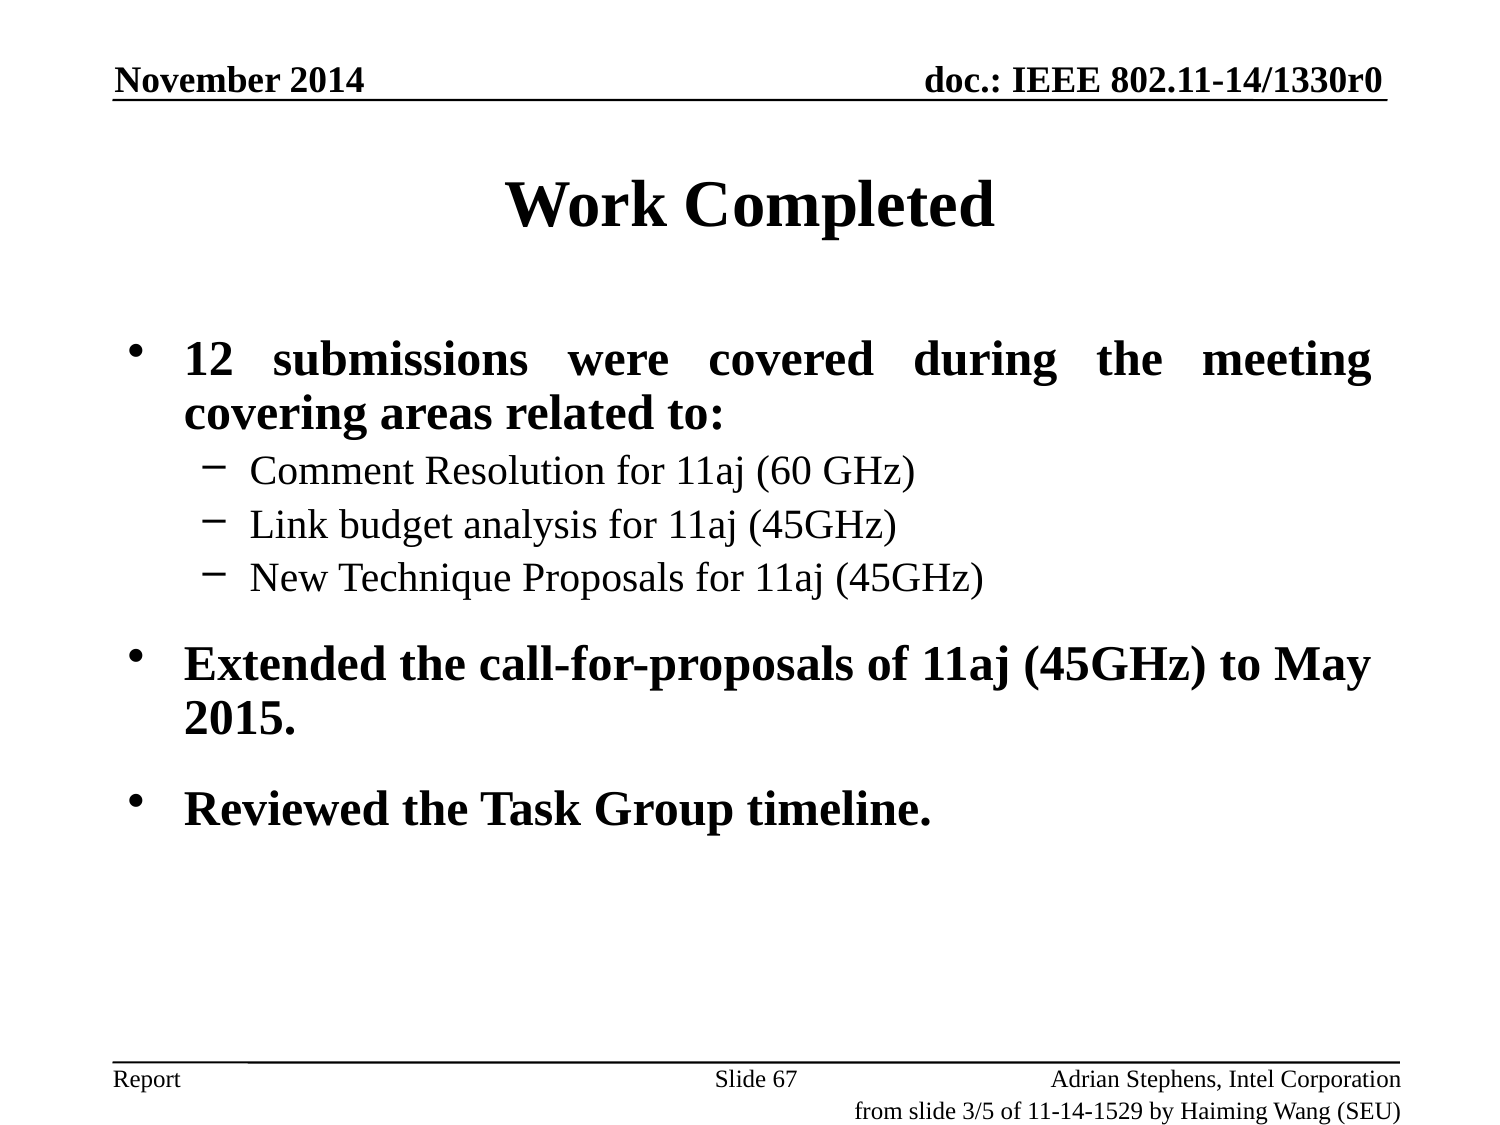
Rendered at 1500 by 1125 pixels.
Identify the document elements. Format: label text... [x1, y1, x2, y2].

footer Adrian Stephens, Intel Corporation [949, 1061, 1402, 1087]
list 12 submissions were covered during the meeting covering areas related to: Comment Resolution for 11aj (60 GHz) Link budget analysis for 11aj (45GHz) New Technique Proposals for 11aj (45GHz) Extended the call-for-proposals of 11aj (45GHz) to May 2015. Reviewed the Task Group timeline. [112, 324, 1388, 1000]
slide_number Slide 67 [712, 1061, 800, 1087]
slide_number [114, 54, 374, 101]
text_box from slide 3/5 of 11-14-1529 by Haiming Wang (SEU) [343, 1087, 1417, 1125]
title Work Completed [112, 112, 1388, 288]
